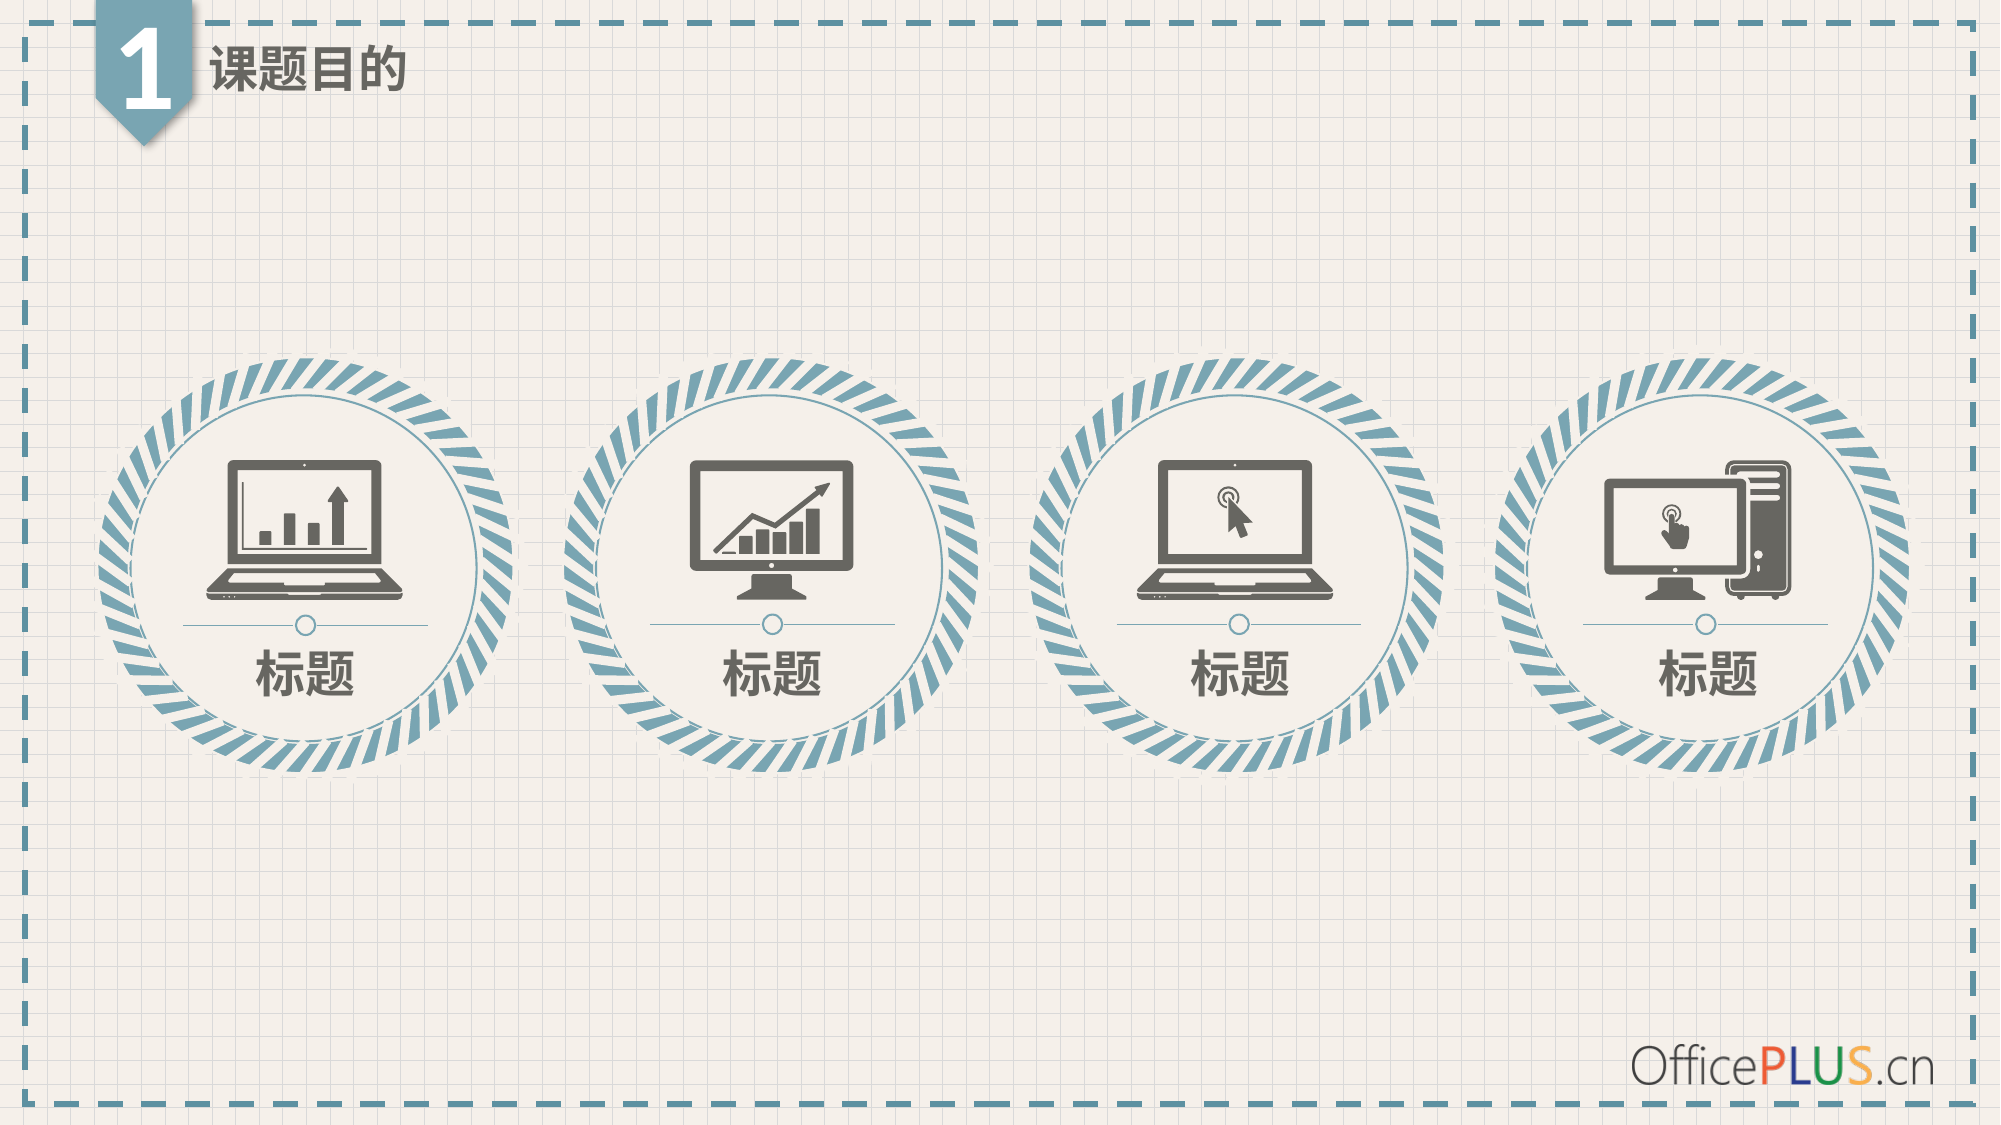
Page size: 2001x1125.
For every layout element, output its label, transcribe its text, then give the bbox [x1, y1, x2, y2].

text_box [1604, 460, 1792, 600]
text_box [1136, 460, 1334, 600]
text_box 课题目的 [200, 30, 424, 105]
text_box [1482, 346, 1922, 786]
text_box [206, 460, 403, 600]
text_box 1 [97, 0, 191, 142]
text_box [1583, 614, 1828, 634]
picture [1632, 1044, 1933, 1085]
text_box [1116, 614, 1362, 634]
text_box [551, 346, 991, 786]
text_box [138, 142, 150, 148]
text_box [1016, 346, 1456, 786]
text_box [649, 614, 895, 634]
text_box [182, 615, 428, 635]
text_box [689, 460, 854, 600]
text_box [85, 346, 525, 786]
